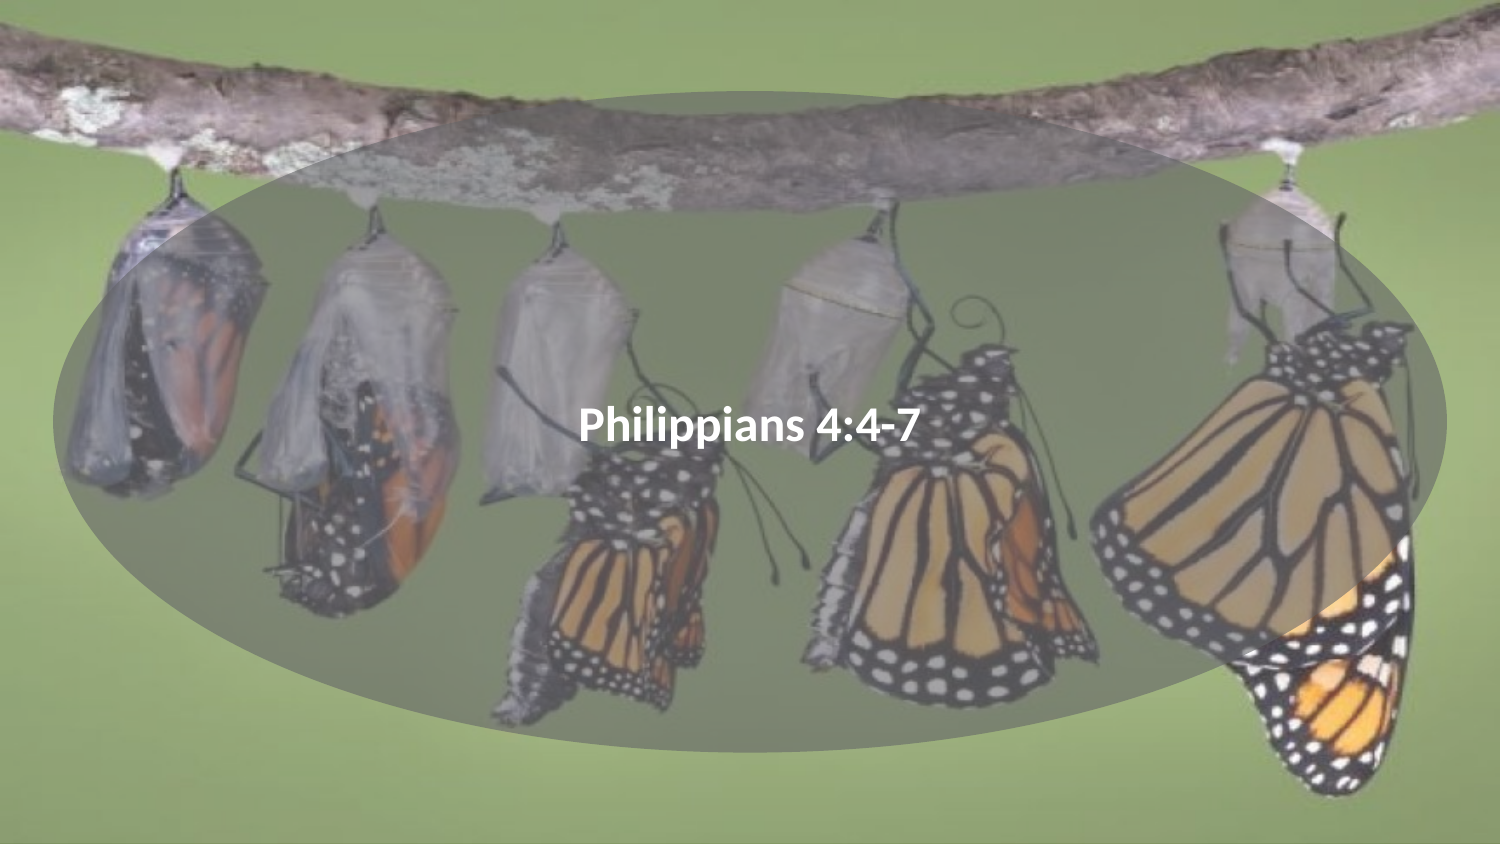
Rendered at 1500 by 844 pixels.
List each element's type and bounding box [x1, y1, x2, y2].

text_box [52, 90, 1448, 753]
picture [0, 0, 1500, 844]
